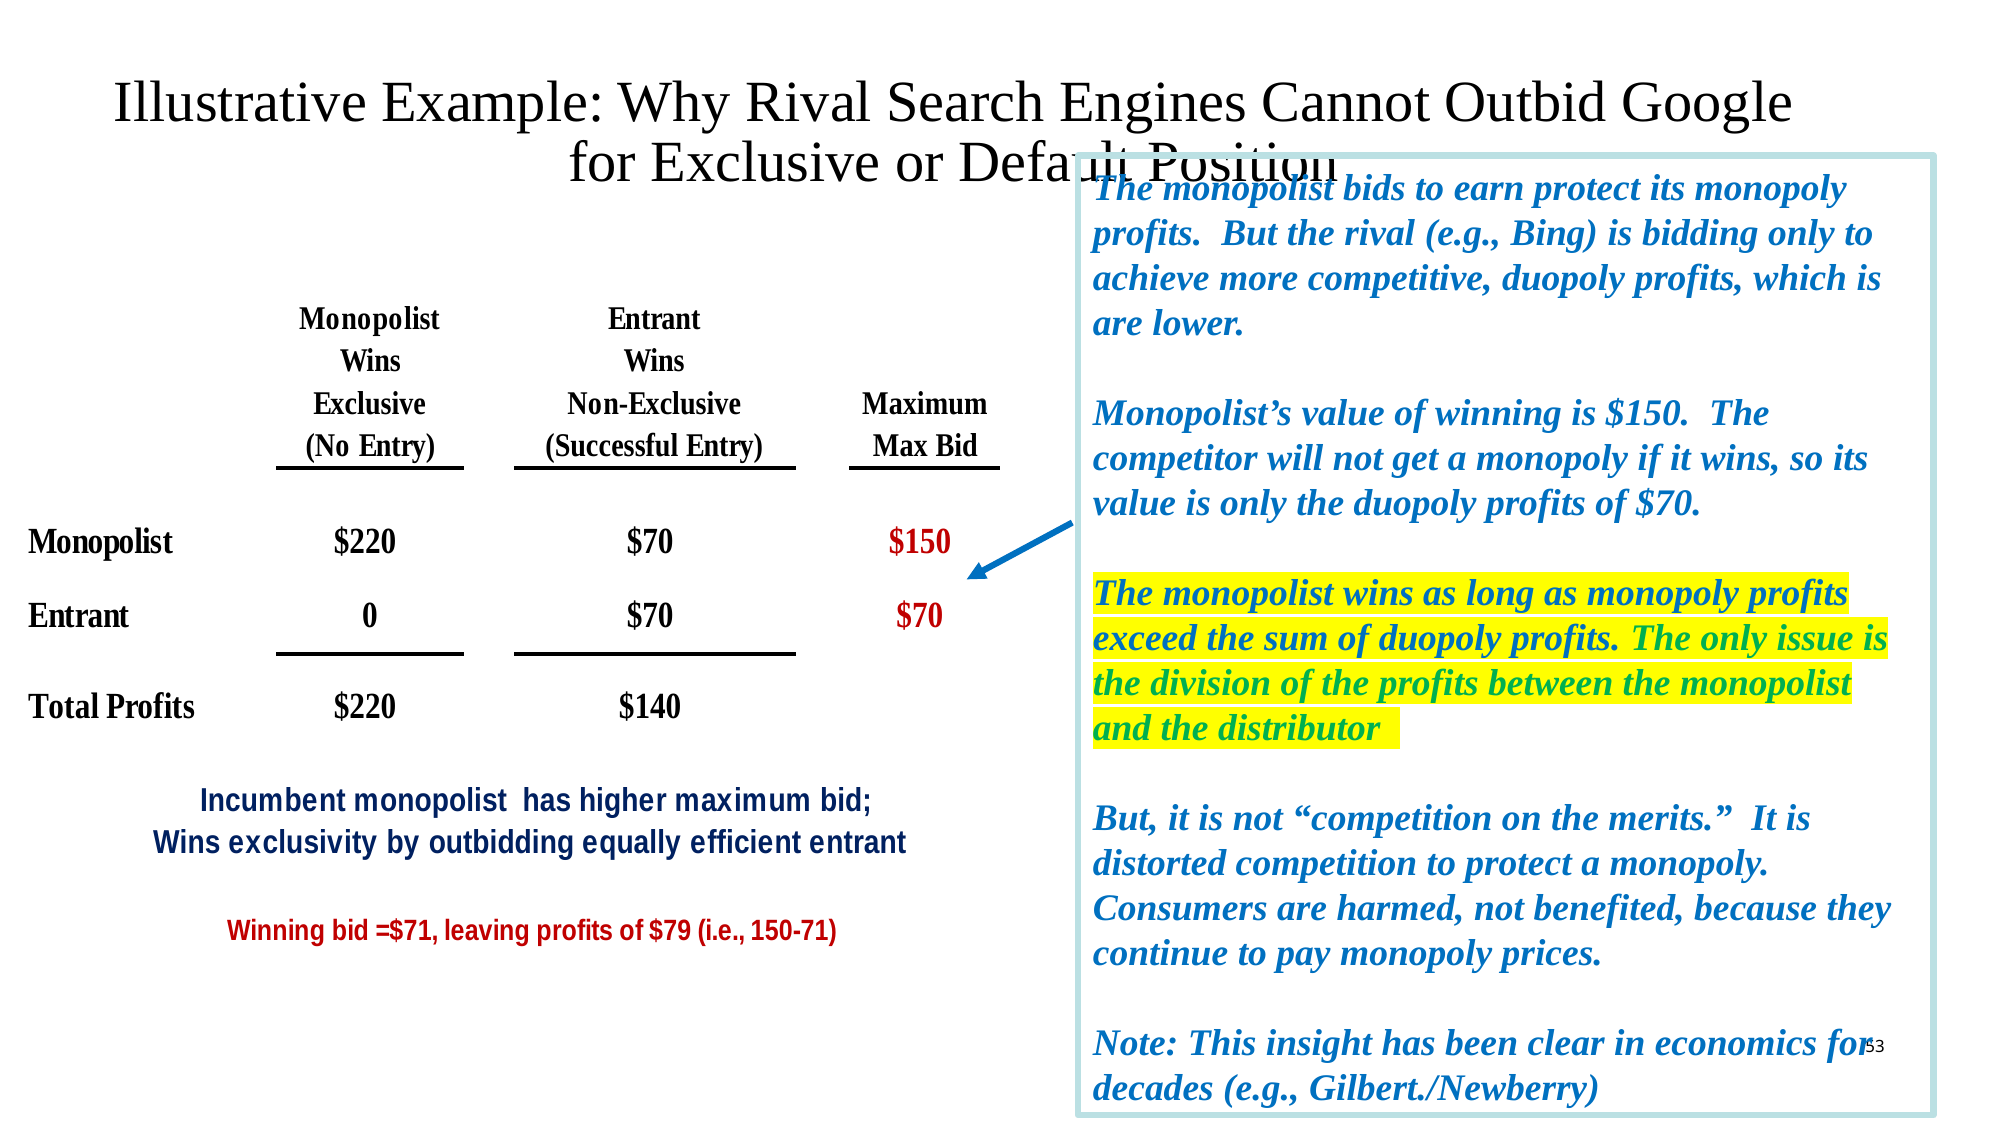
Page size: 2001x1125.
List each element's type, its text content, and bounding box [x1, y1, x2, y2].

title Illustrative Example: Why Rival Search Engines Cannot Outbid Google for Exclusive or Default Position [93, 74, 1814, 263]
text_box The monopolist bids to earn protect its monopoly profits. But the rival (e.g., Bing) is bidding only to achieve more competitive, duopoly profits, which is are lower. Monopolist’s value of winning is $150. The competitor will not get a monopoly if it wins, so its value is only the duopoly profits of $70. The monopolist wins as long as monopoly profits exceed the sum of duopoly profits. The only issue is the division of the profits between the monopolist and the distributor But, it is not “competition on the merits.” It is distorted competition to protect a monopoly. Consumers are harmed, not benefited, because they continue to pay monopoly prices. Note: This insight has been clear in economics for decades (e.g., Gilbert./Newberry) [1078, 155, 1934, 1116]
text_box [21, 296, 1002, 1043]
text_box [966, 522, 1073, 580]
